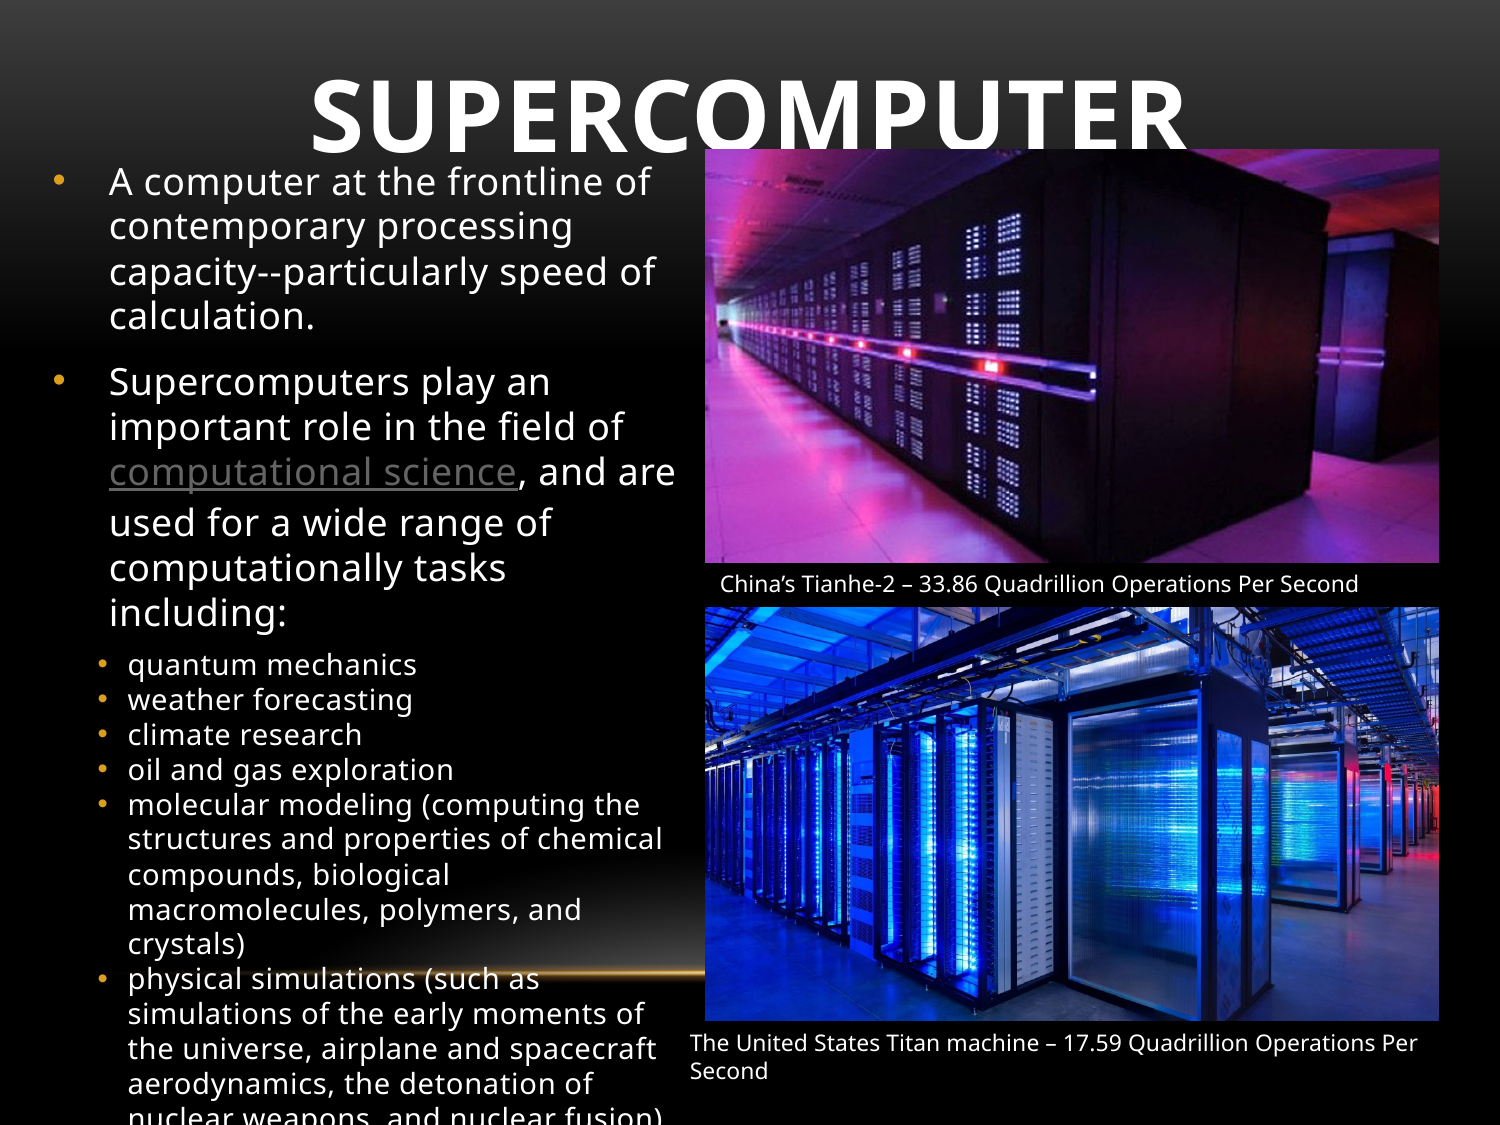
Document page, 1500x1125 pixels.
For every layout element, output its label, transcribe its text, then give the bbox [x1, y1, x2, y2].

picture [0, 0, 1500, 1125]
list A computer at the frontline of contemporary processing capacity--particularly speed of calculation. Supercomputers play an important role in the field of computational science, and are used for a wide range of computationally tasks including: quantum mechanics weather forecasting climate research oil and gas exploration molecular modeling (computing the structures and properties of chemical compounds, biological macromolecules, polymers, and crystals) physical simulations (such as simulations of the early moments of the universe, airplane and spacecraft aerodynamics, the detonation of nuclear weapons, and nuclear fusion). [37, 149, 706, 1100]
text_box The United States Titan machine – 17.59 Quadrillion Operations Per Second [674, 1021, 1488, 1092]
text_box China’s Tianhe-2 – 33.86 Quadrillion Operations Per Second [705, 575, 1439, 605]
title Supercomputer [75, 24, 1425, 181]
